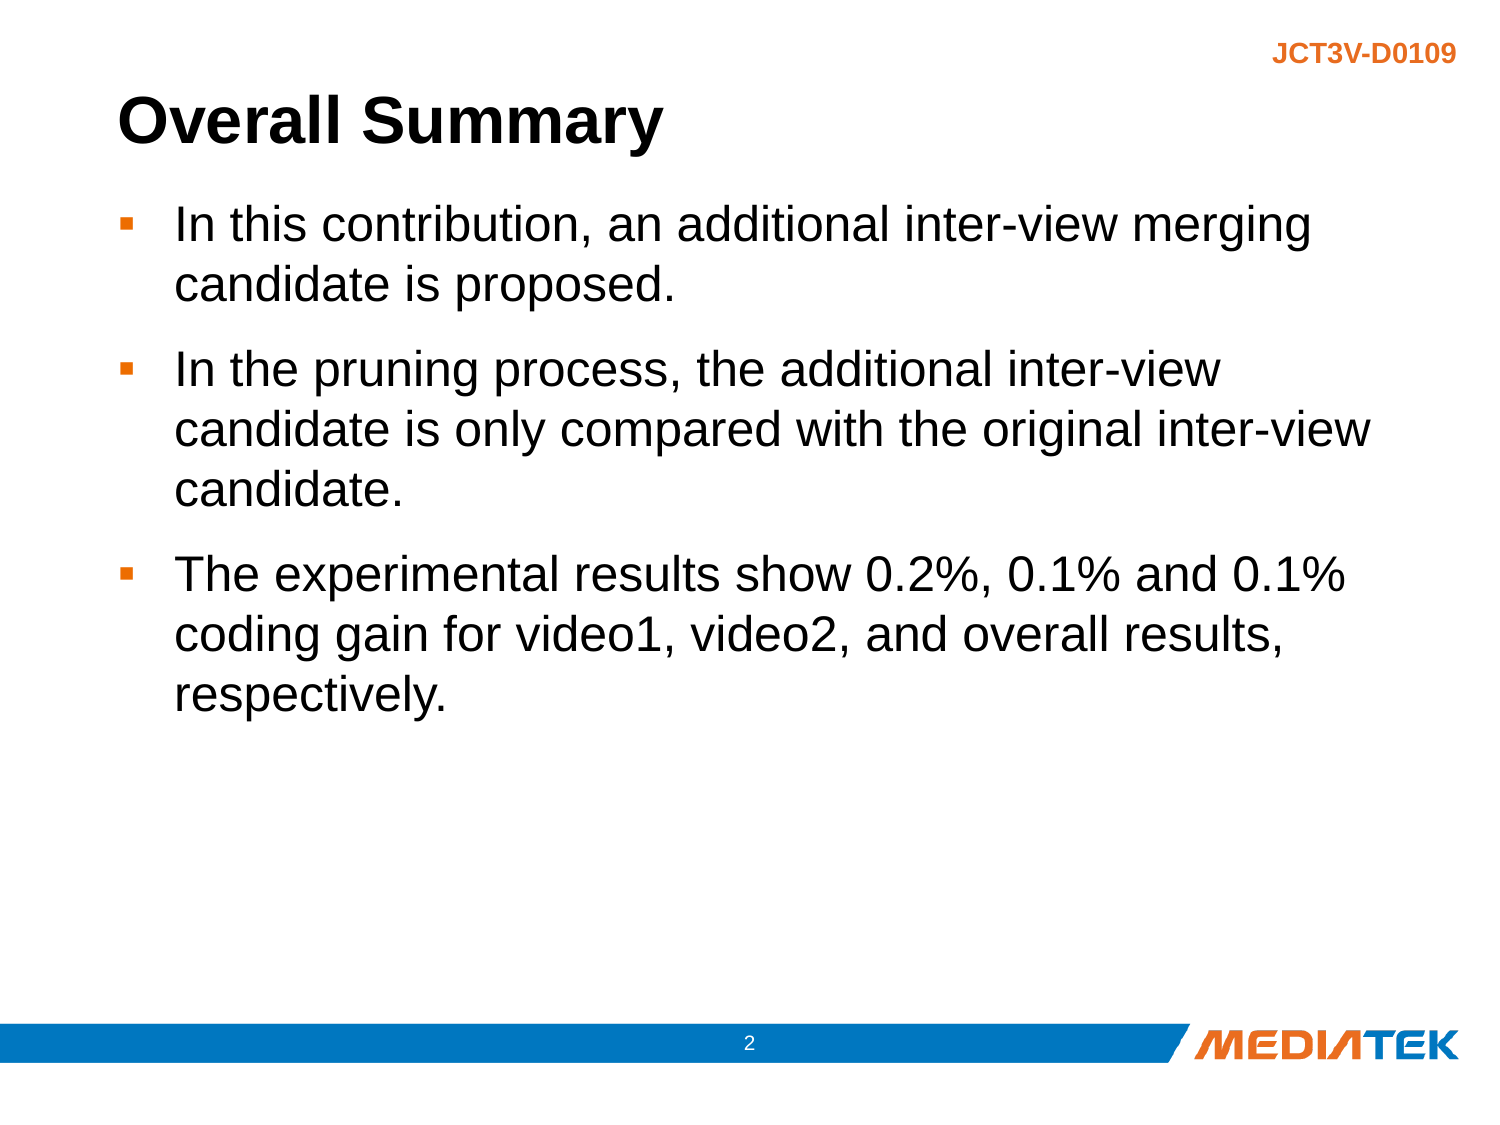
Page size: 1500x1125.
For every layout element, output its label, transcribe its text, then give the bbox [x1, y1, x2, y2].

slide_number 1 [711, 1022, 789, 1090]
title Overall Summary [101, 62, 1425, 172]
picture [789, 1023, 1459, 1063]
list In this contribution, an additional inter-view merging candidate is proposed. In the pruning process, the additional inter-view candidate is only compared with the original inter-view candidate. The experimental results show 0.2%, 0.1% and 0.1% coding gain for video1, video2, and overall results, respectively. [102, 184, 1425, 998]
picture [0, 1023, 711, 1063]
